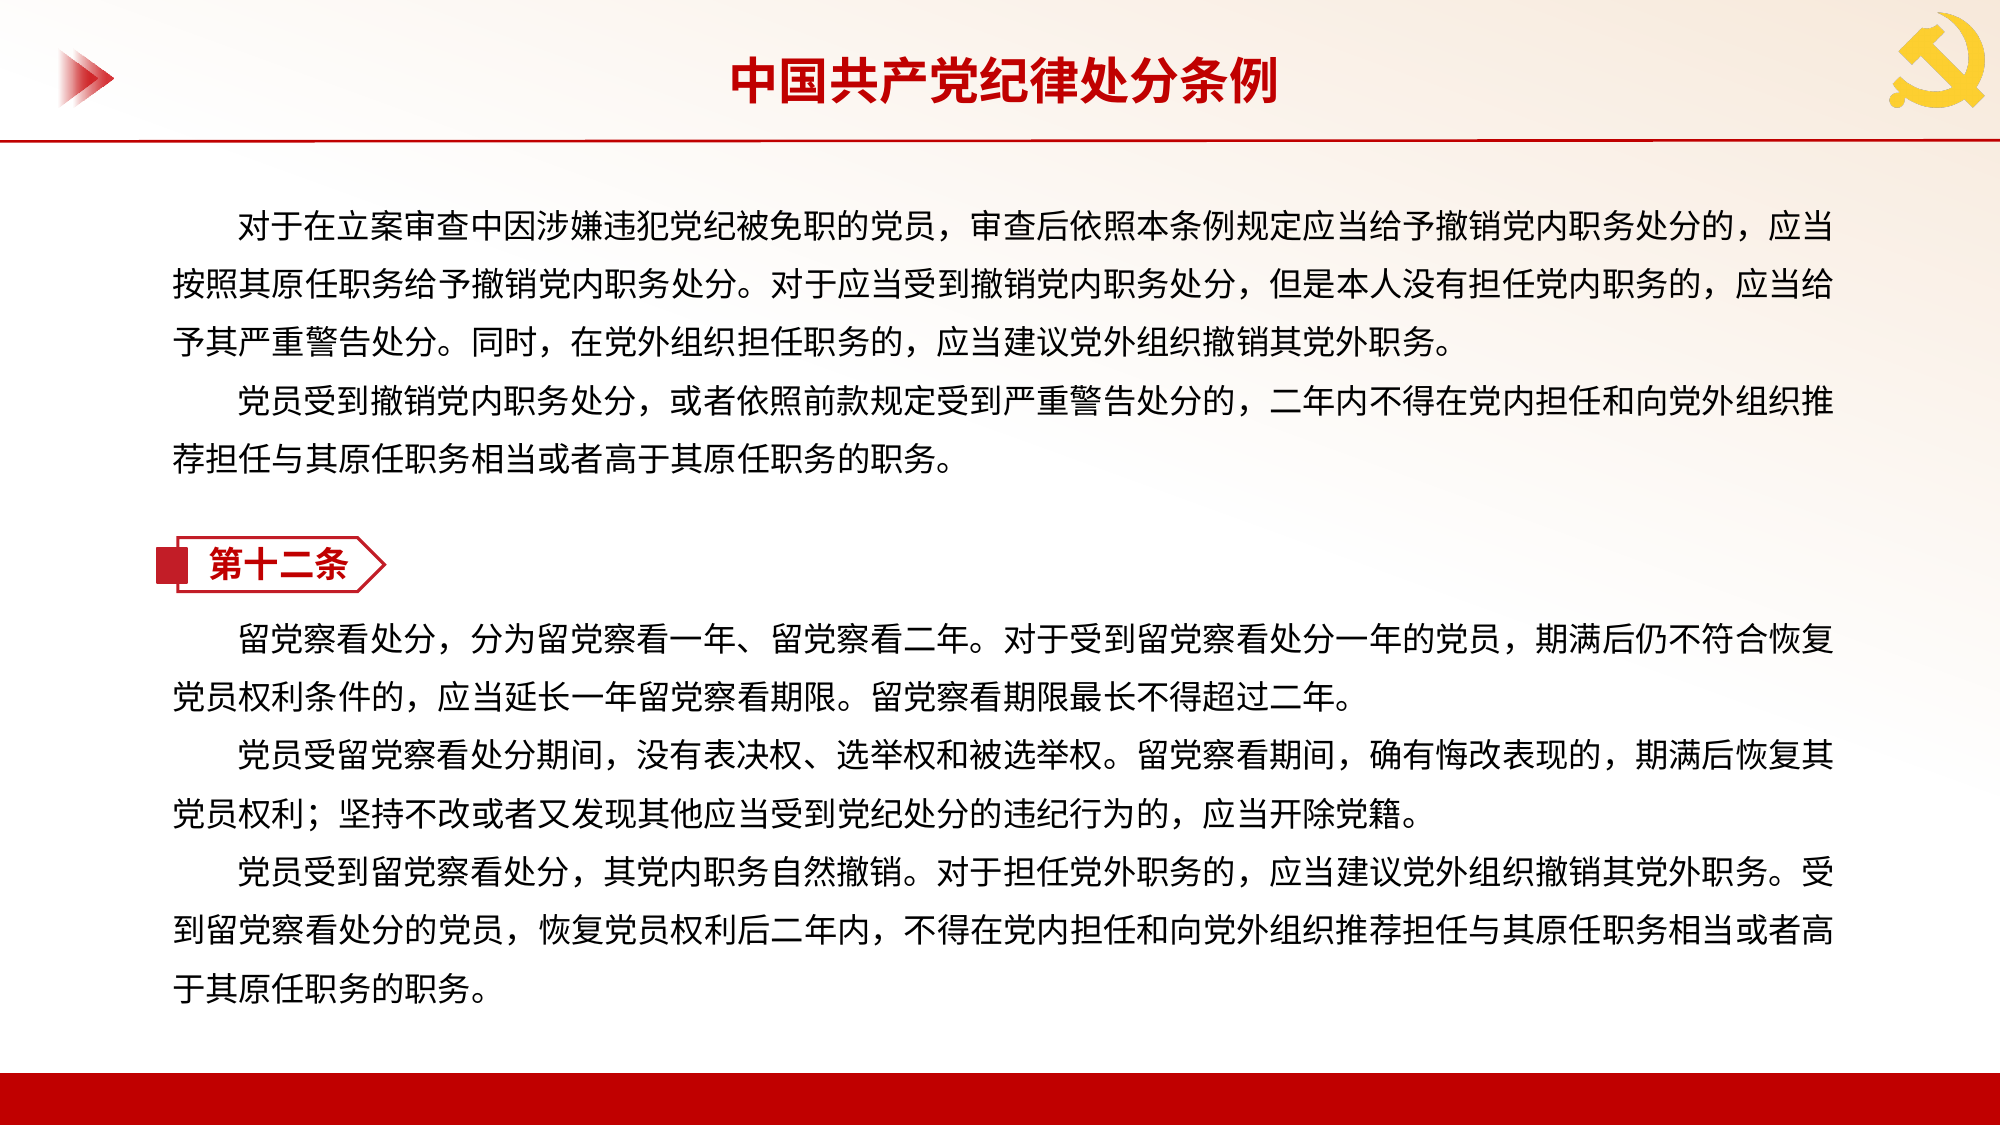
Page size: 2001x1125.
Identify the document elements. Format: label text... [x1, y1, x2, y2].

text_box 对于在立案审查中因涉嫌违犯党纪被免职的党员，审查后依照本条例规定应当给予撤销党内职务处分的，应当按照其原任职务给予撤销党内职务处分。对于应当受到撤销党内职务处分，但是本人没有担任党内职务的，应当给予其严重警告处分。同时，在党外组织担任职务的，应当建议党外组织撤销其党外职务。 党员受到撤销党内职务处分，或者依照前款规定受到严重警告处分的，二年内不得在党内担任和向党外组织推荐担任与其原任职务相当或者高于其原任职务的职务。 [157, 178, 1850, 491]
text_box 留党察看处分，分为留党察看一年、留党察看二年。对于受到留党察看处分一年的党员，期满后仍不符合恢复党员权利条件的，应当延长一年留党察看期限。留党察看期限最长不得超过二年。 党员受留党察看处分期间，没有表决权、选举权和被选举权。留党察看期间，确有悔改表现的，期满后恢复其党员权利；坚持不改或者又发现其他应当受到党纪处分的违纪行为的，应当开除党籍。 党员受到留党察看处分，其党内职务自然撤销。对于担任党外职务的，应当建议党外组织撤销其党外职务。受到留党察看处分的党员，恢复党员权利后二年内，不得在党内担任和向党外组织推荐担任与其原任职务相当或者高于其原任职务的职务。 [157, 591, 1850, 1033]
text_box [156, 534, 385, 593]
text_box [0, 1072, 2000, 1125]
picture [1889, 12, 1985, 108]
text_box 中国共产党纪律处分条例 [303, 29, 1705, 117]
